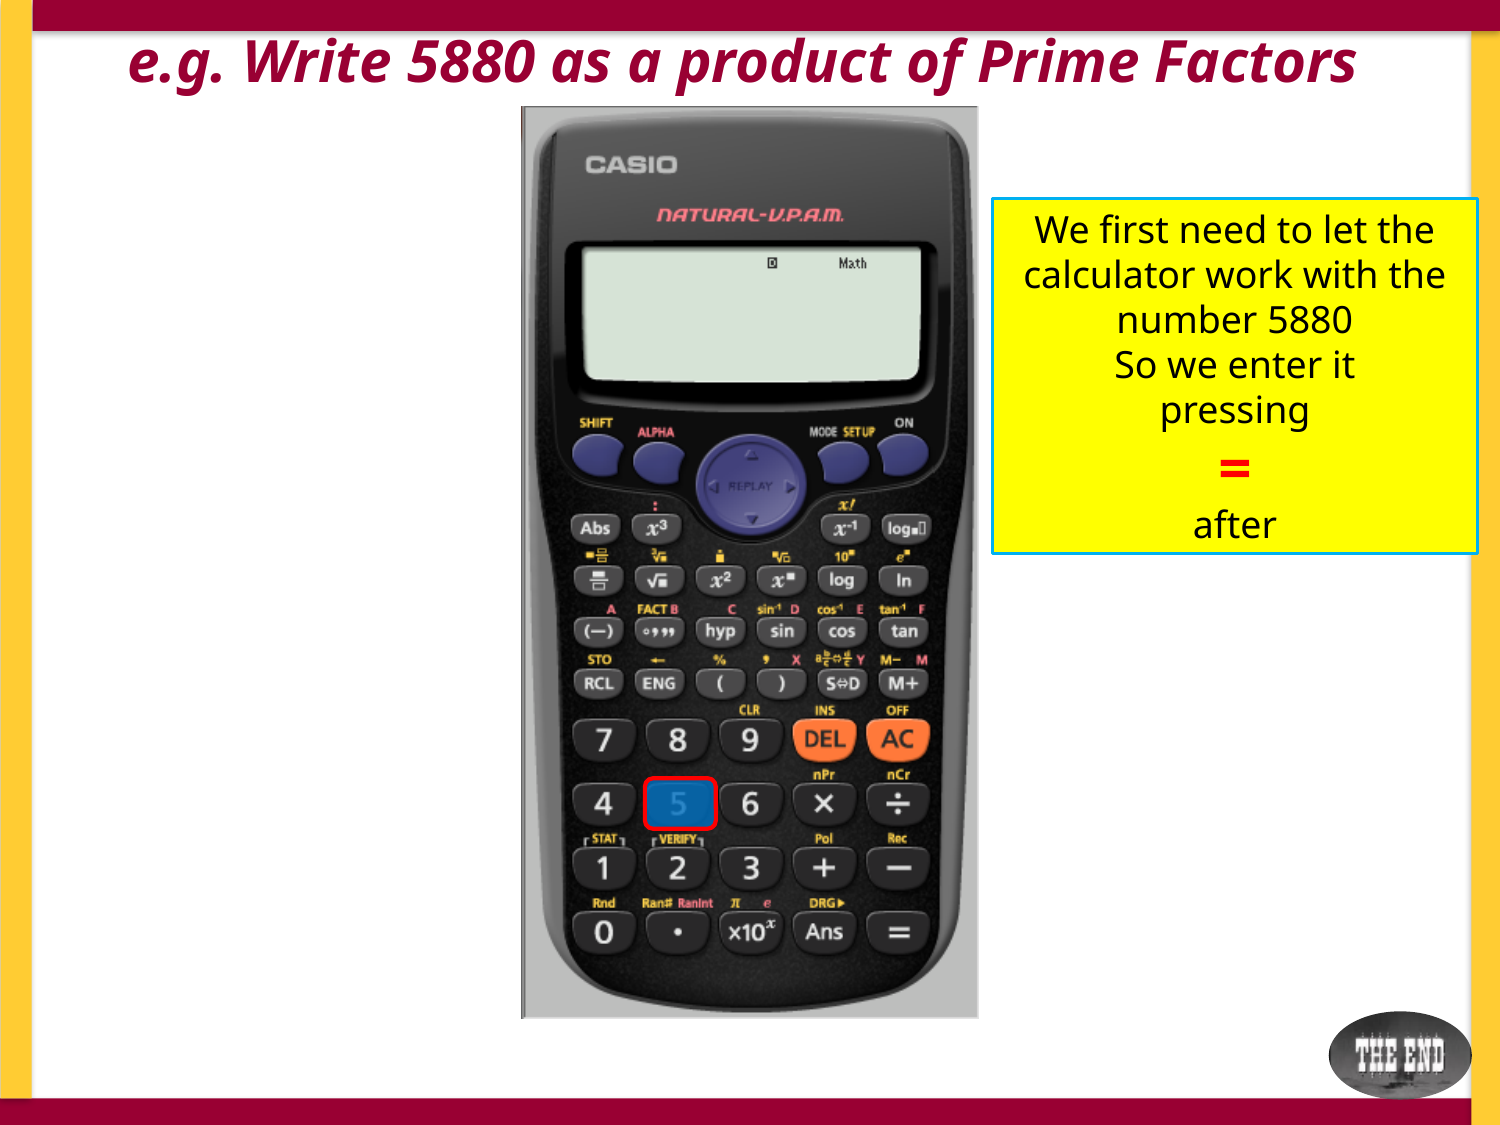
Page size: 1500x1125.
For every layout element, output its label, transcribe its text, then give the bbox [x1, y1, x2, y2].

text_box e.g. Write 5880 as a product of Prime Factors [0, 16, 1500, 102]
picture [520, 105, 980, 1019]
picture [1328, 1011, 1472, 1100]
text_box We first need to let the calculator work with the number 5880 So we enter it pressing = after [992, 198, 1478, 554]
